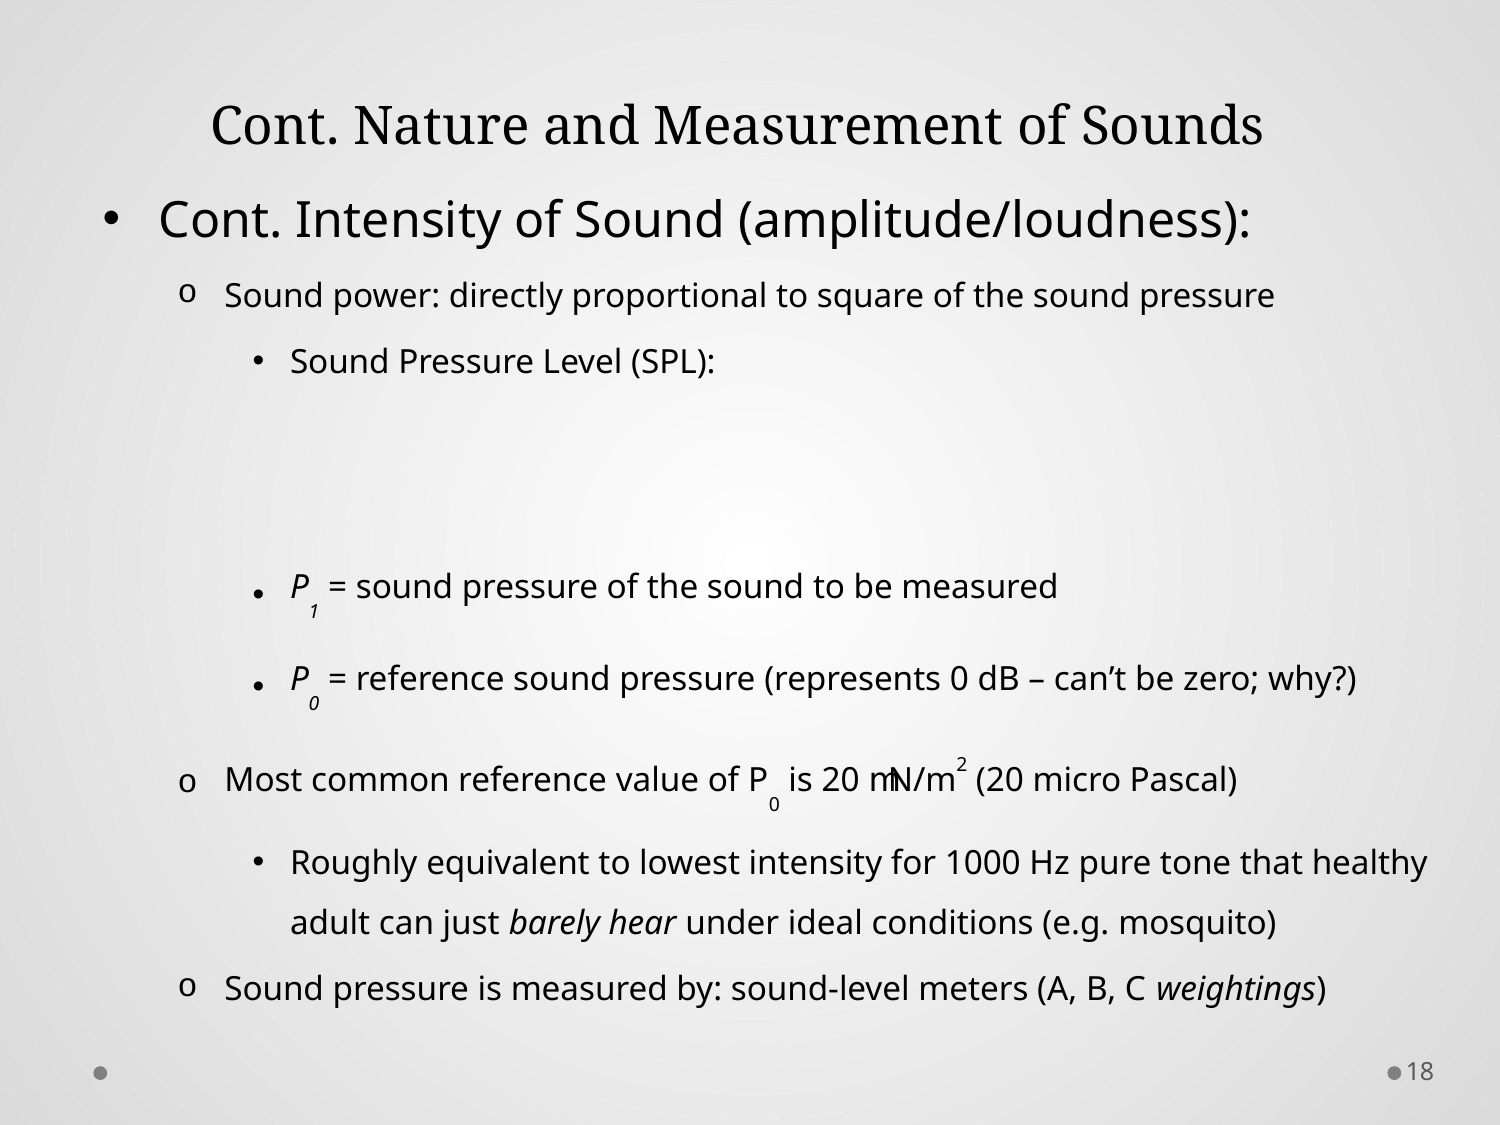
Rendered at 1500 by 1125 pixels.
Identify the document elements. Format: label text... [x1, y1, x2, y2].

slide_number 18 [1401, 1042, 1494, 1103]
title Cont. Nature and Measurement of Sounds [62, 62, 1413, 163]
